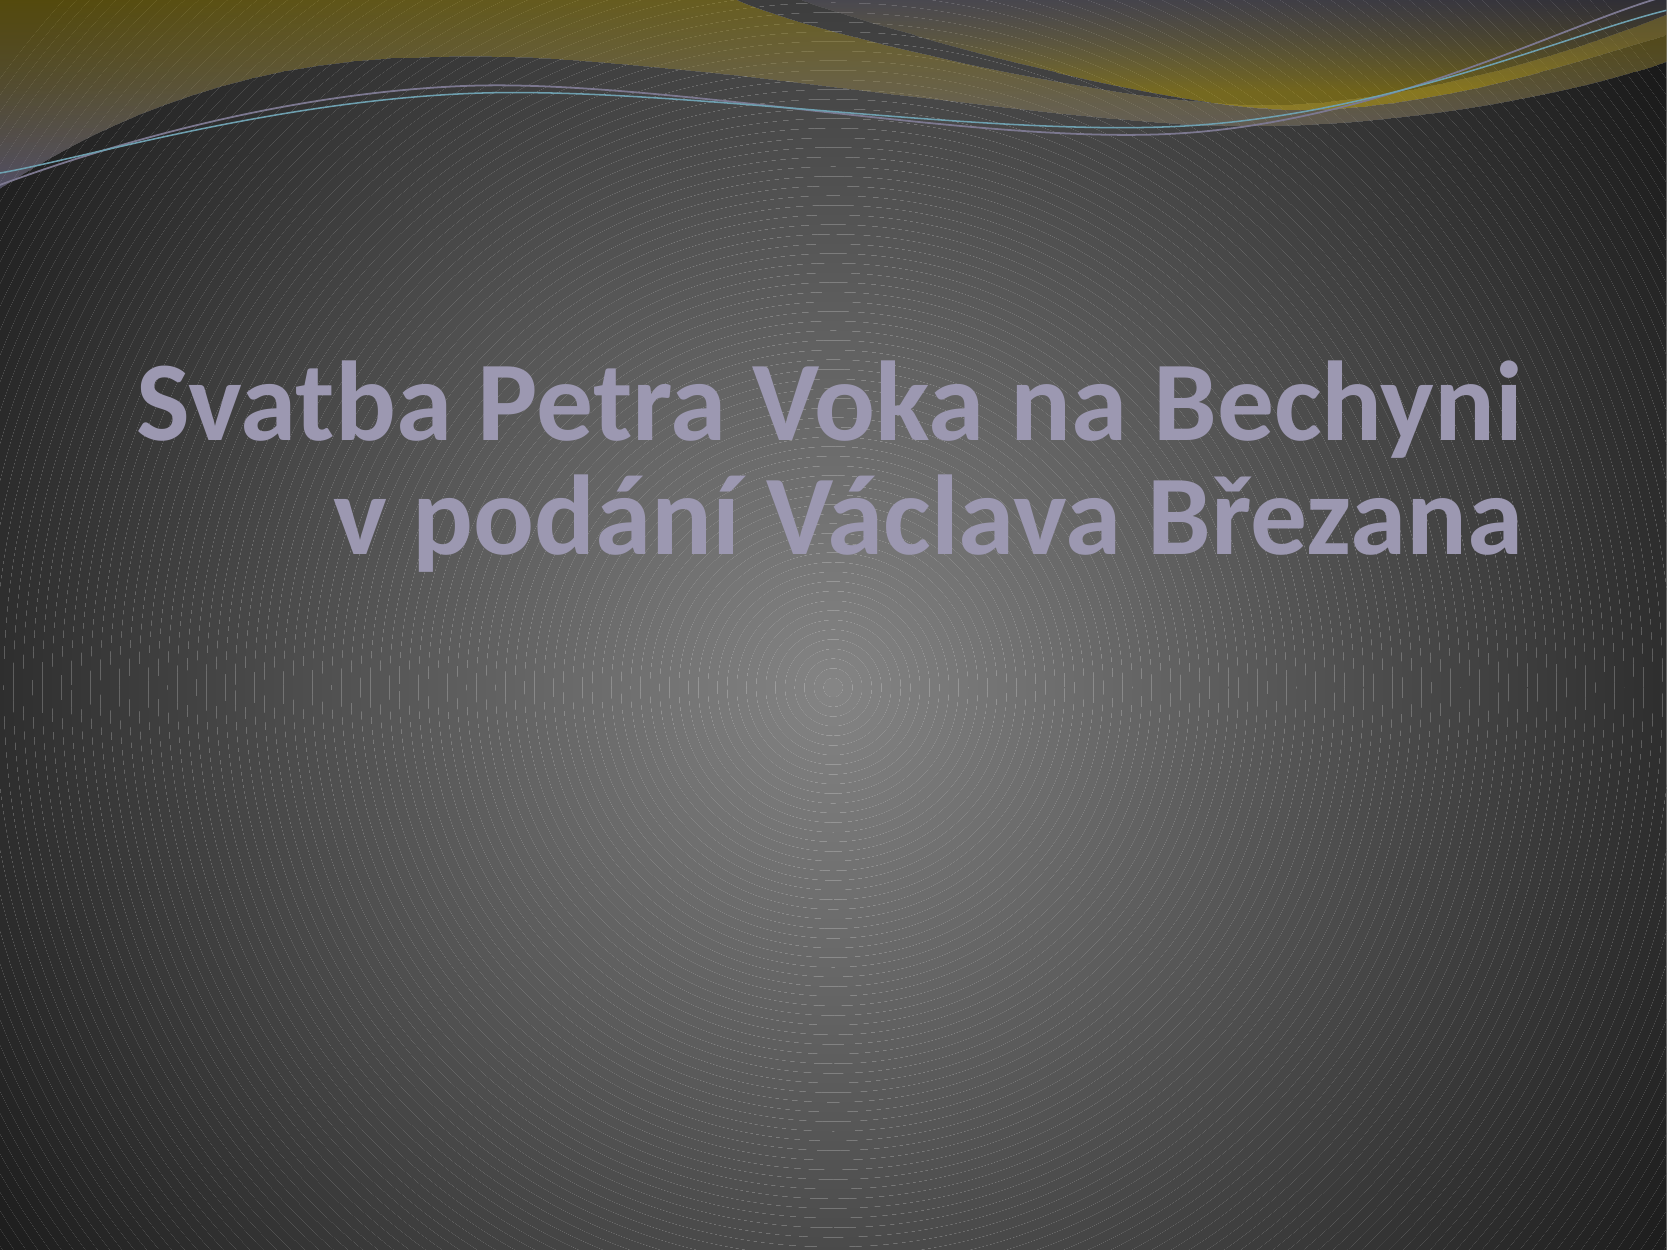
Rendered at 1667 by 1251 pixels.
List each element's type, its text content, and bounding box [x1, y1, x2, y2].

title Svatba Petra Voka na Bechyni v podání Václava Březana [97, 249, 1529, 584]
subtitle [97, 588, 1529, 908]
